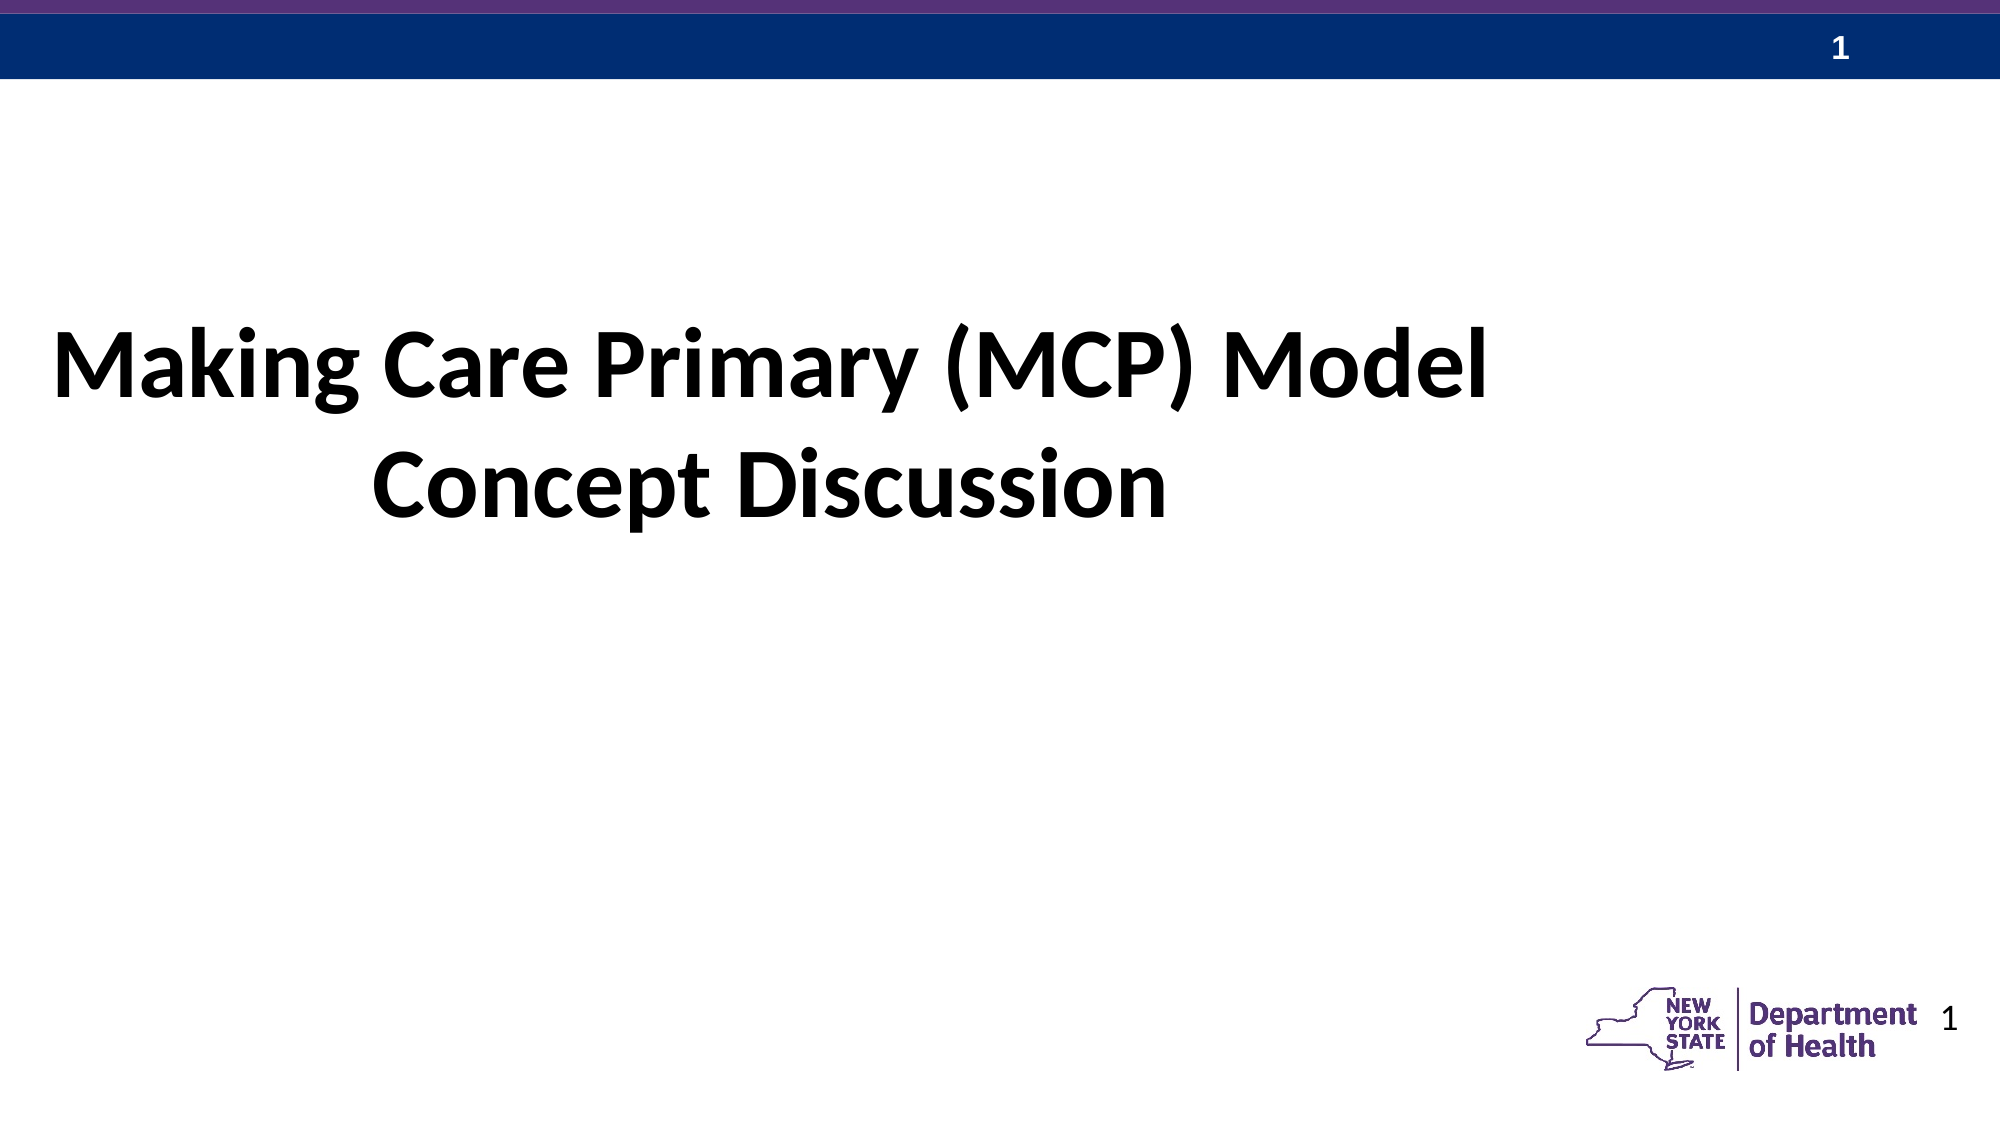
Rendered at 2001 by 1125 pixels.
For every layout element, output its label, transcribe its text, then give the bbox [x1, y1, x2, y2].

title Making Care Primary (MCP) Model Concept Discussion [0, 289, 1543, 660]
picture [1586, 987, 1917, 1071]
slide_number 1 [1924, 985, 2000, 1046]
